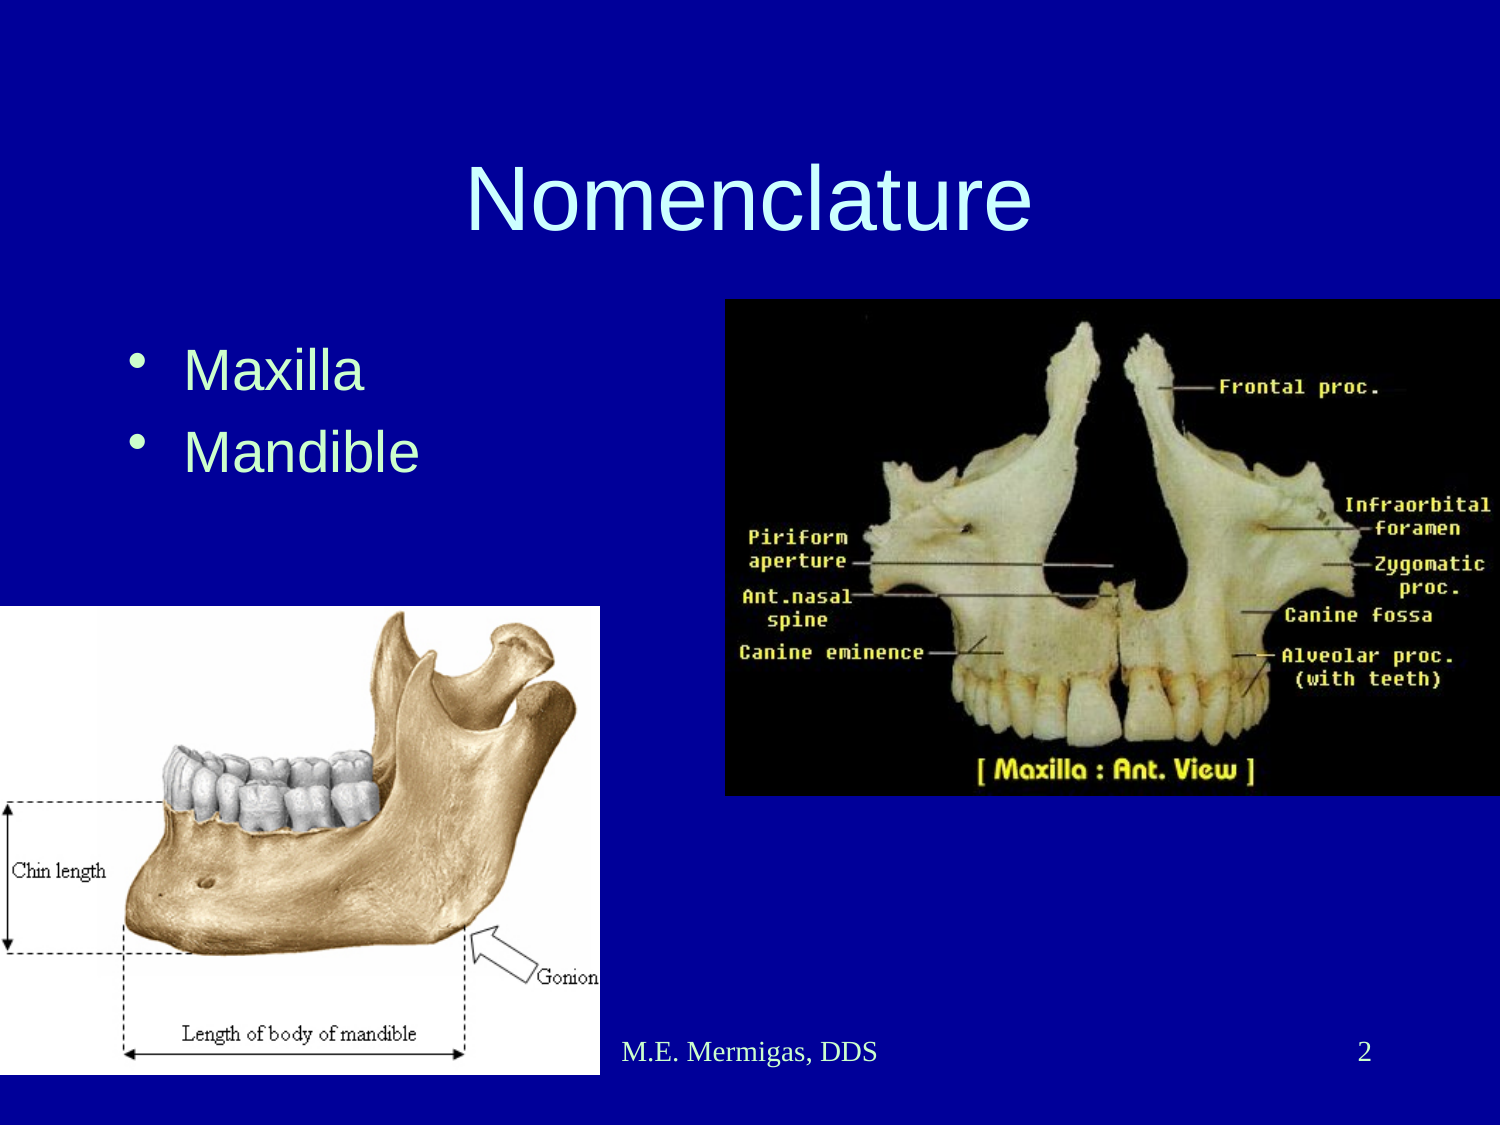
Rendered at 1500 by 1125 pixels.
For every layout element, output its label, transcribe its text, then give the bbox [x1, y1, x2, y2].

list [724, 299, 1500, 796]
footer M.E. Mermigas, DDS [512, 1024, 988, 1101]
slide_number 2 [1074, 1024, 1388, 1101]
title Nomenclature [112, 99, 1388, 288]
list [0, 606, 601, 1076]
list Maxilla Mandible [112, 324, 738, 1001]
